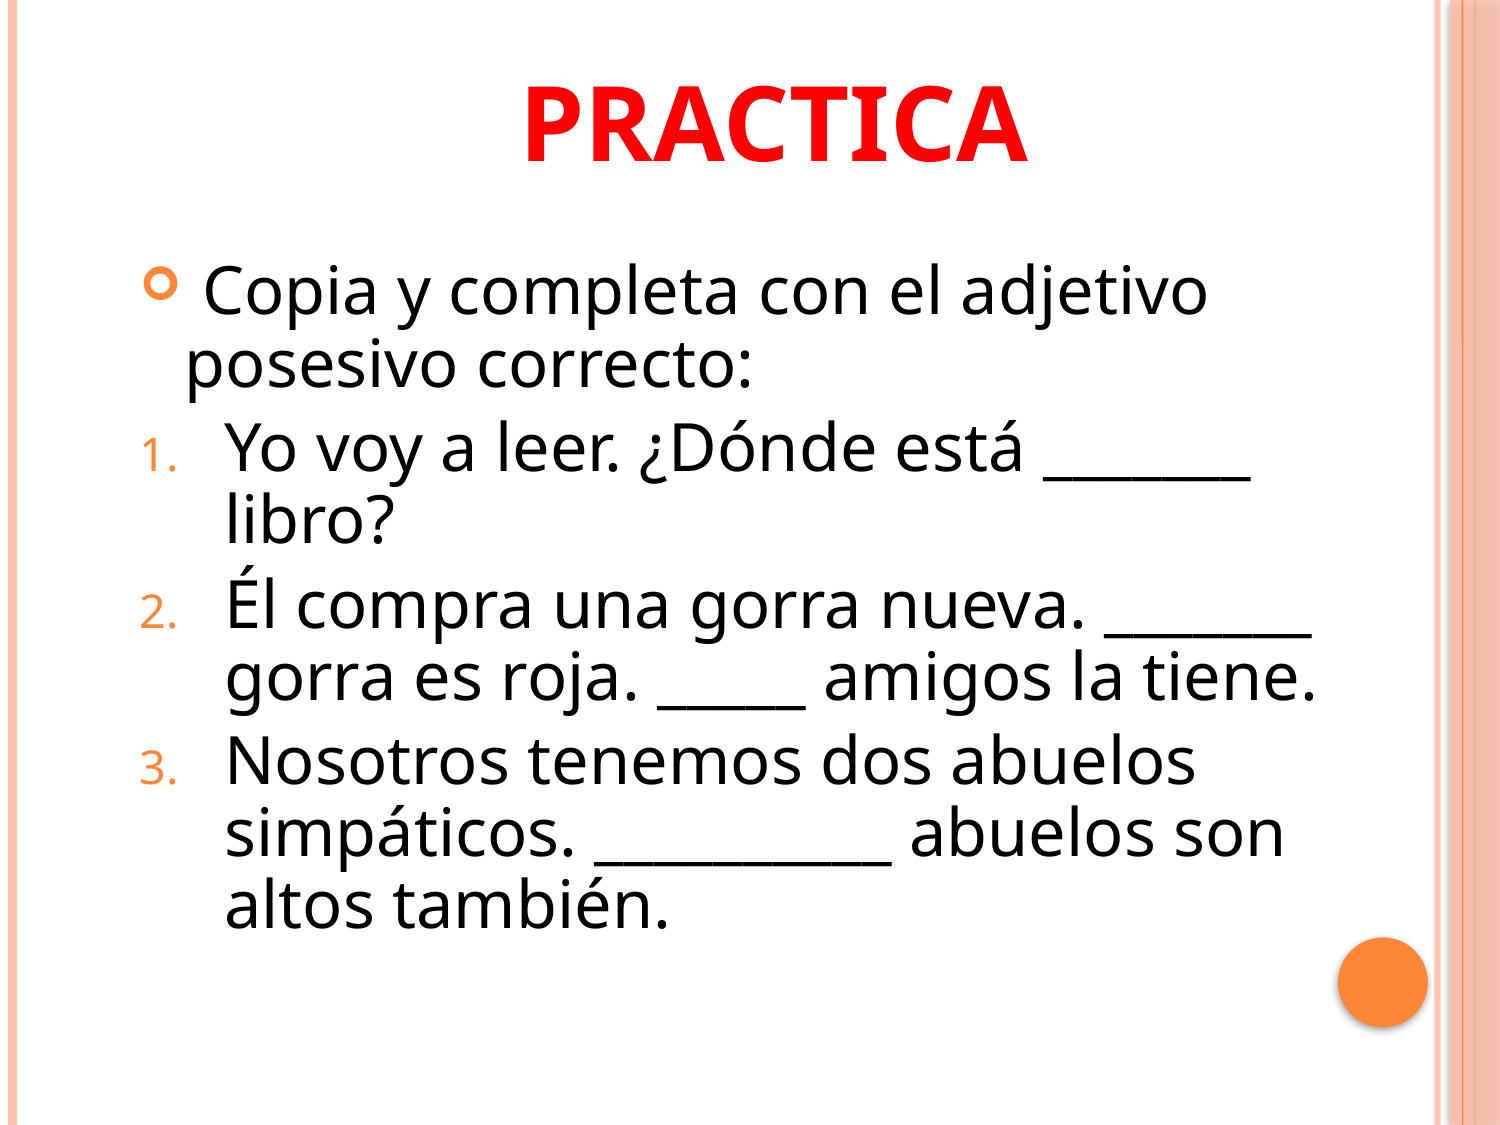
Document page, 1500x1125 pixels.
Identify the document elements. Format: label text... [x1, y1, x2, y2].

text_box Practica [210, 50, 1338, 225]
text_box Copia y completa con el adjetivo posesivo correcto: Yo voy a leer. ¿Dónde está _______ libro? Él compra una gorra nueva. _______ gorra es roja. _____ amigos la tiene. Nosotros tenemos dos abuelos simpáticos. __________ abuelos son altos también. [125, 249, 1438, 1013]
